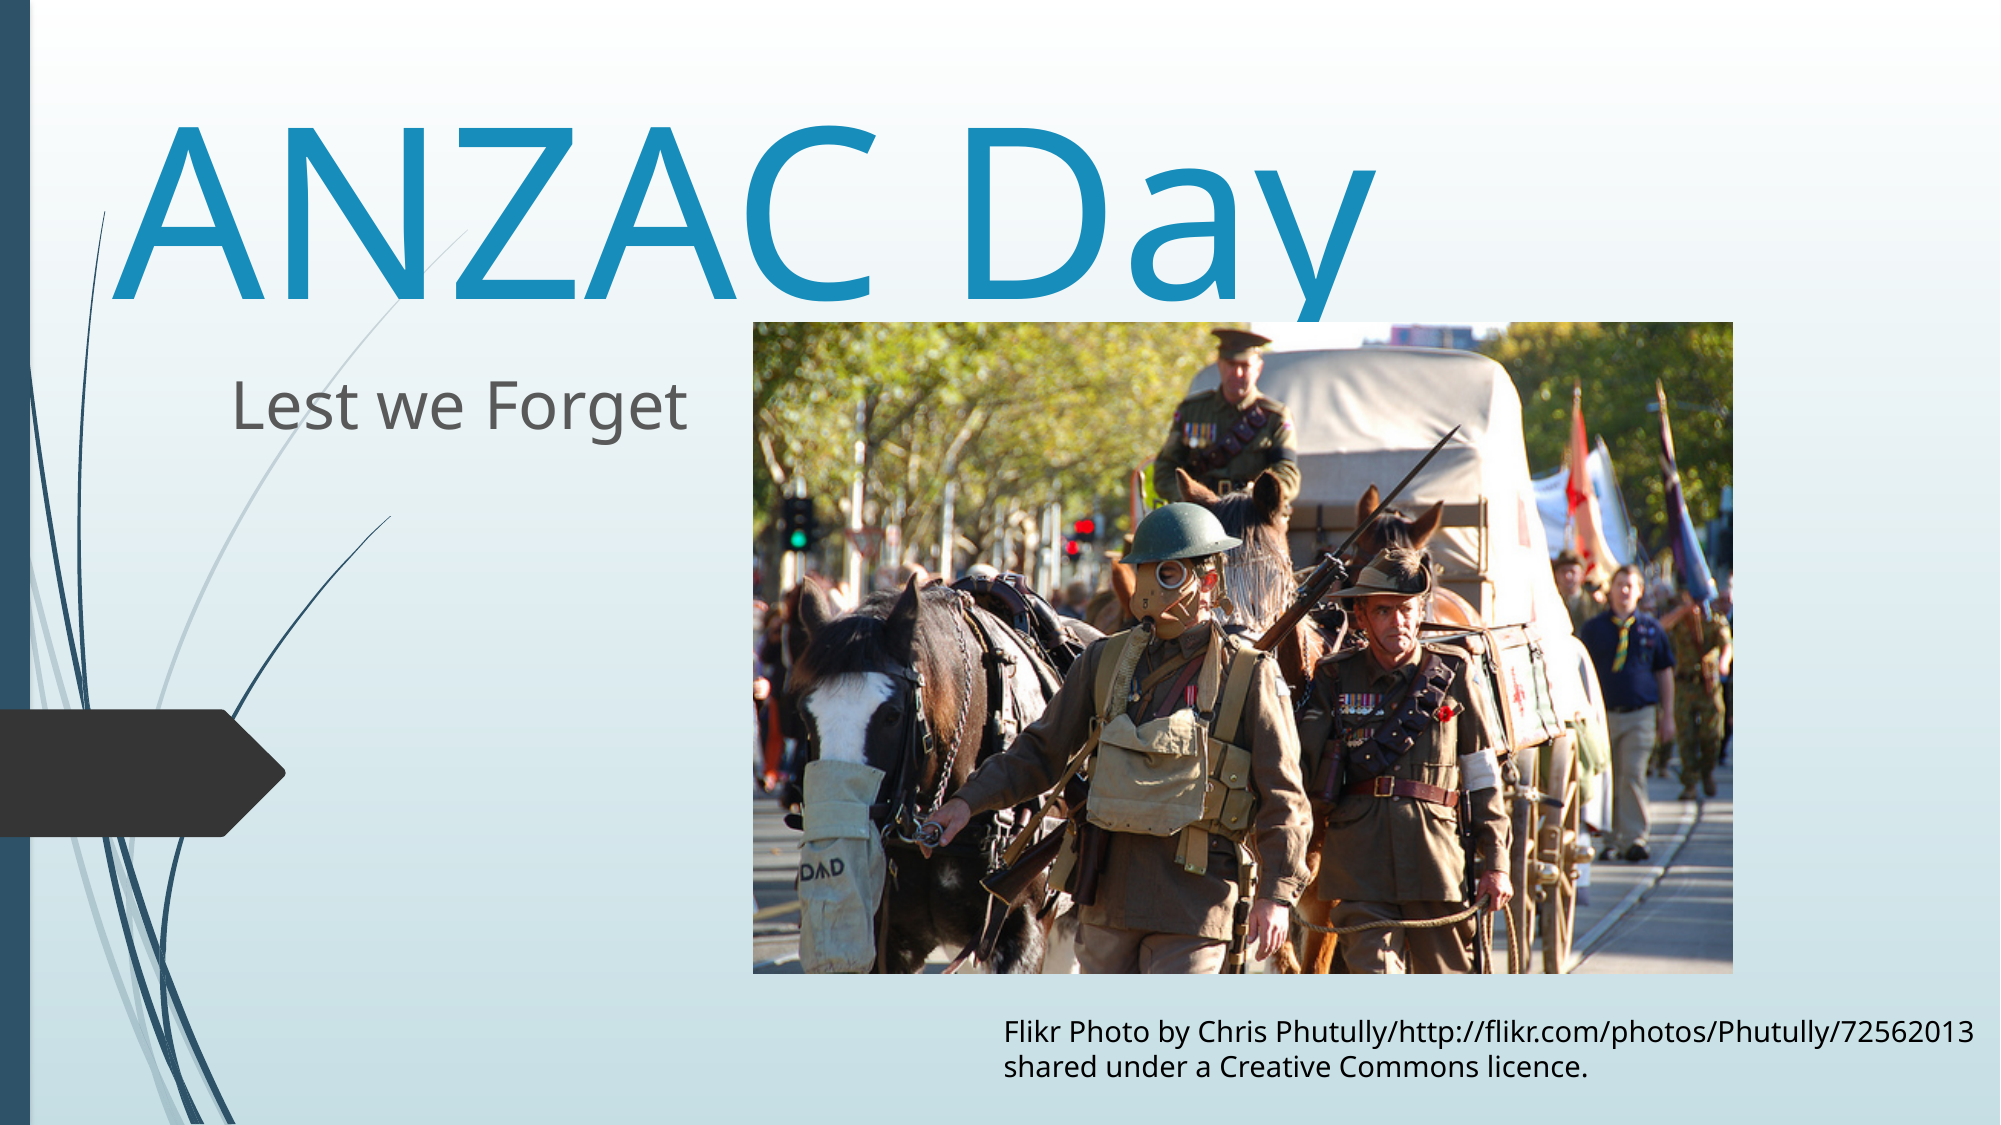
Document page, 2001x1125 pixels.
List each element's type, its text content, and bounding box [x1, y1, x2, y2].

text_box Flikr Photo by Chris Phutully/http://flikr.com/photos/Phutully/72562013 shared under a Creative Commons licence. [988, 1006, 2000, 1091]
title ANZAC Day [97, 0, 1560, 355]
picture [753, 322, 1733, 975]
subtitle Lest we Forget [164, 354, 748, 540]
